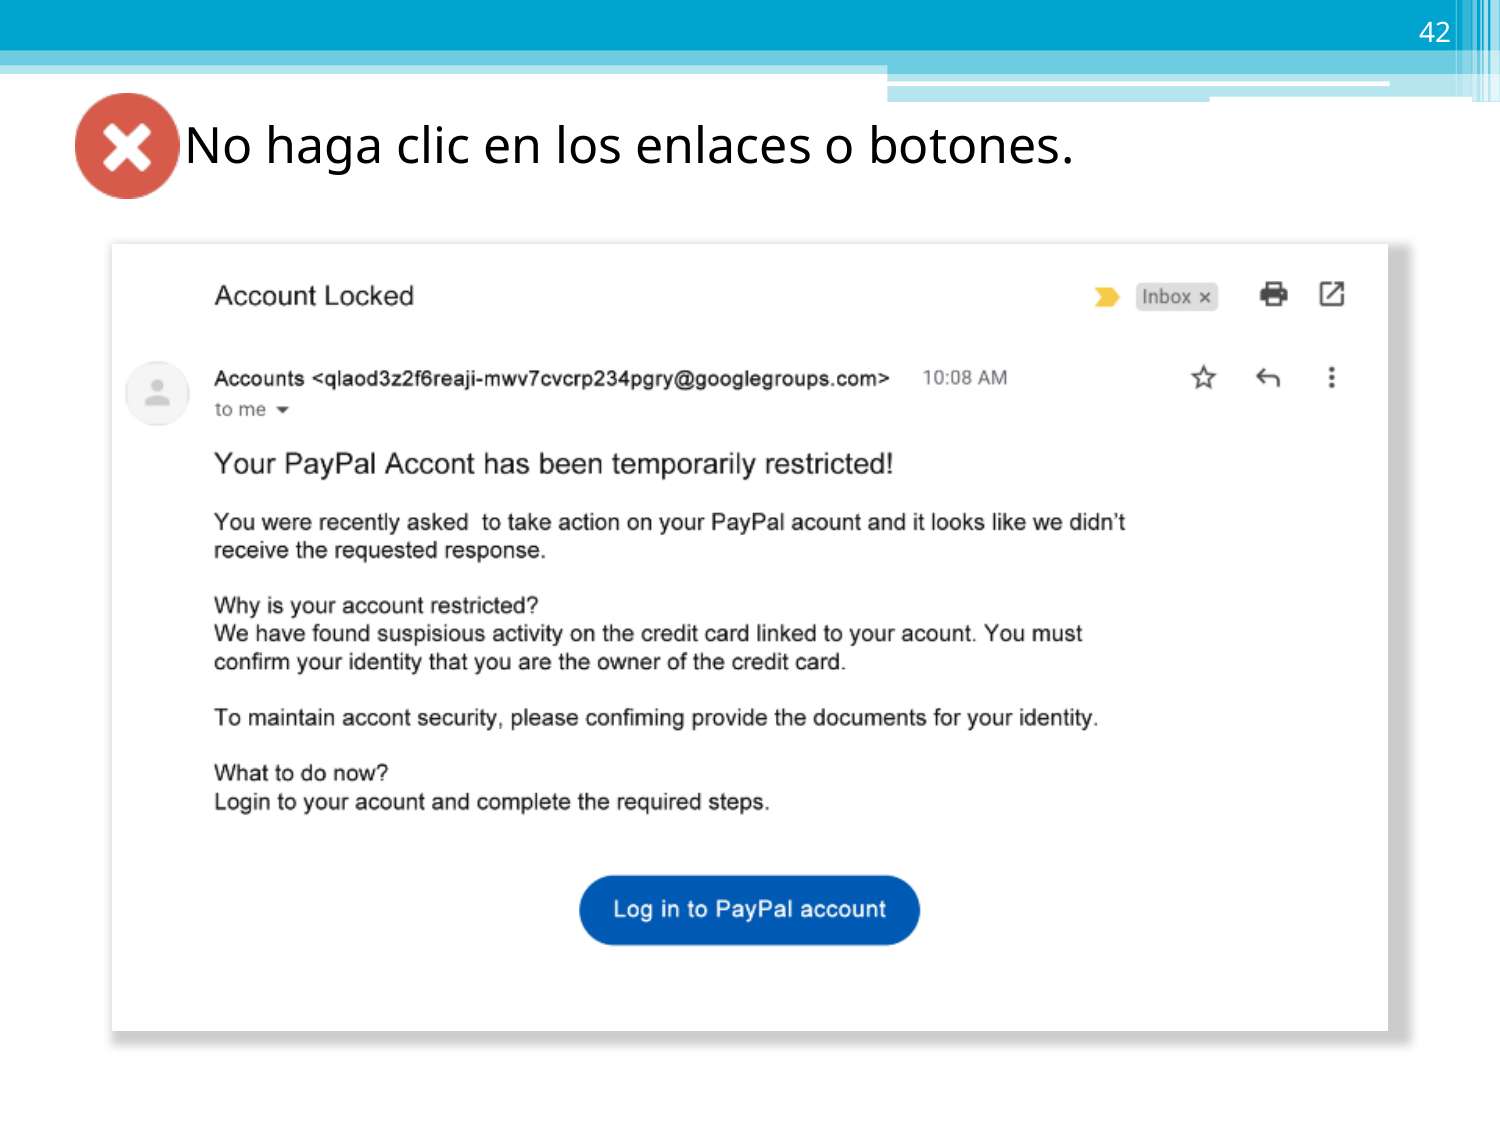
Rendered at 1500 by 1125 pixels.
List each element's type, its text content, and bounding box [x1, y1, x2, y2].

list [75, 369, 1425, 1079]
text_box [74, 93, 1071, 199]
picture [112, 244, 1388, 1031]
slide_number 42 [1340, 0, 1466, 61]
